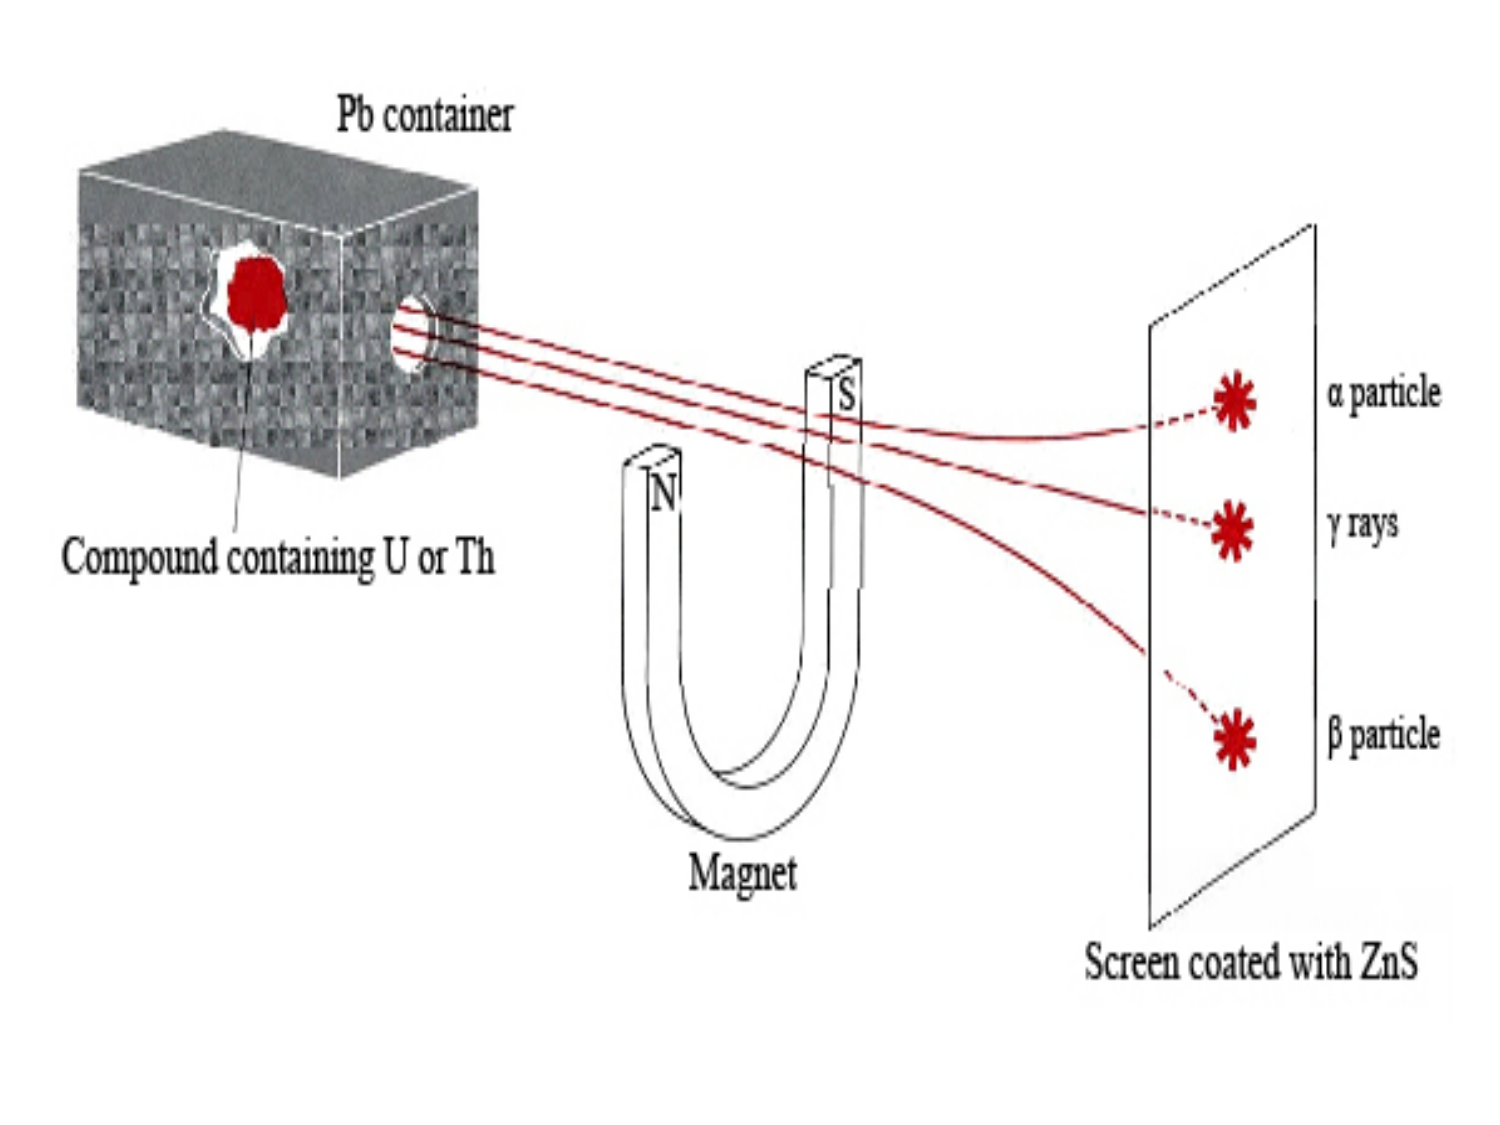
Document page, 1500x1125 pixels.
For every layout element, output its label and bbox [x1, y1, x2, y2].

picture [49, 62, 1459, 1026]
